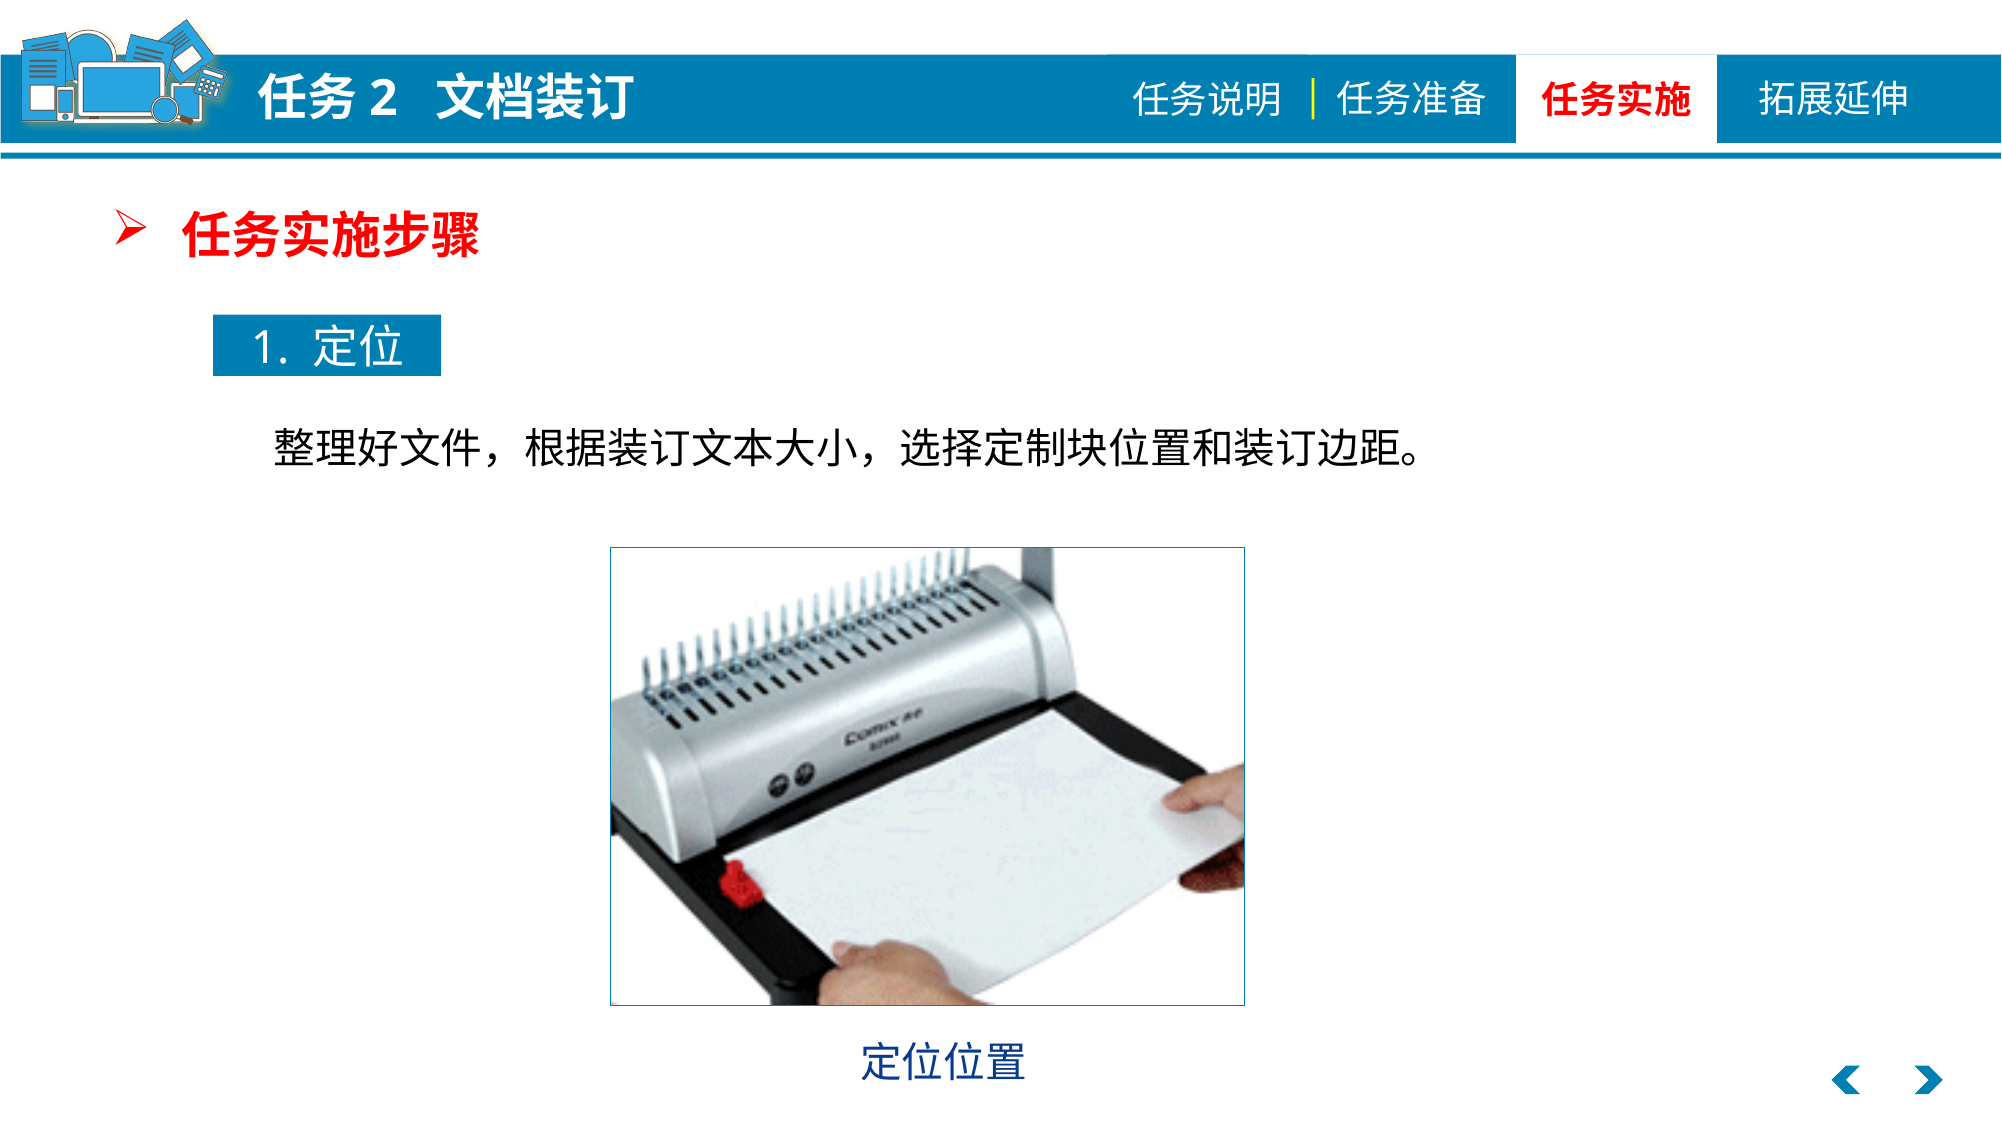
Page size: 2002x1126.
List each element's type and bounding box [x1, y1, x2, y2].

text_box [0, 0, 2001, 1110]
text_box [610, 546, 1245, 1095]
text_box [175, 314, 1492, 481]
